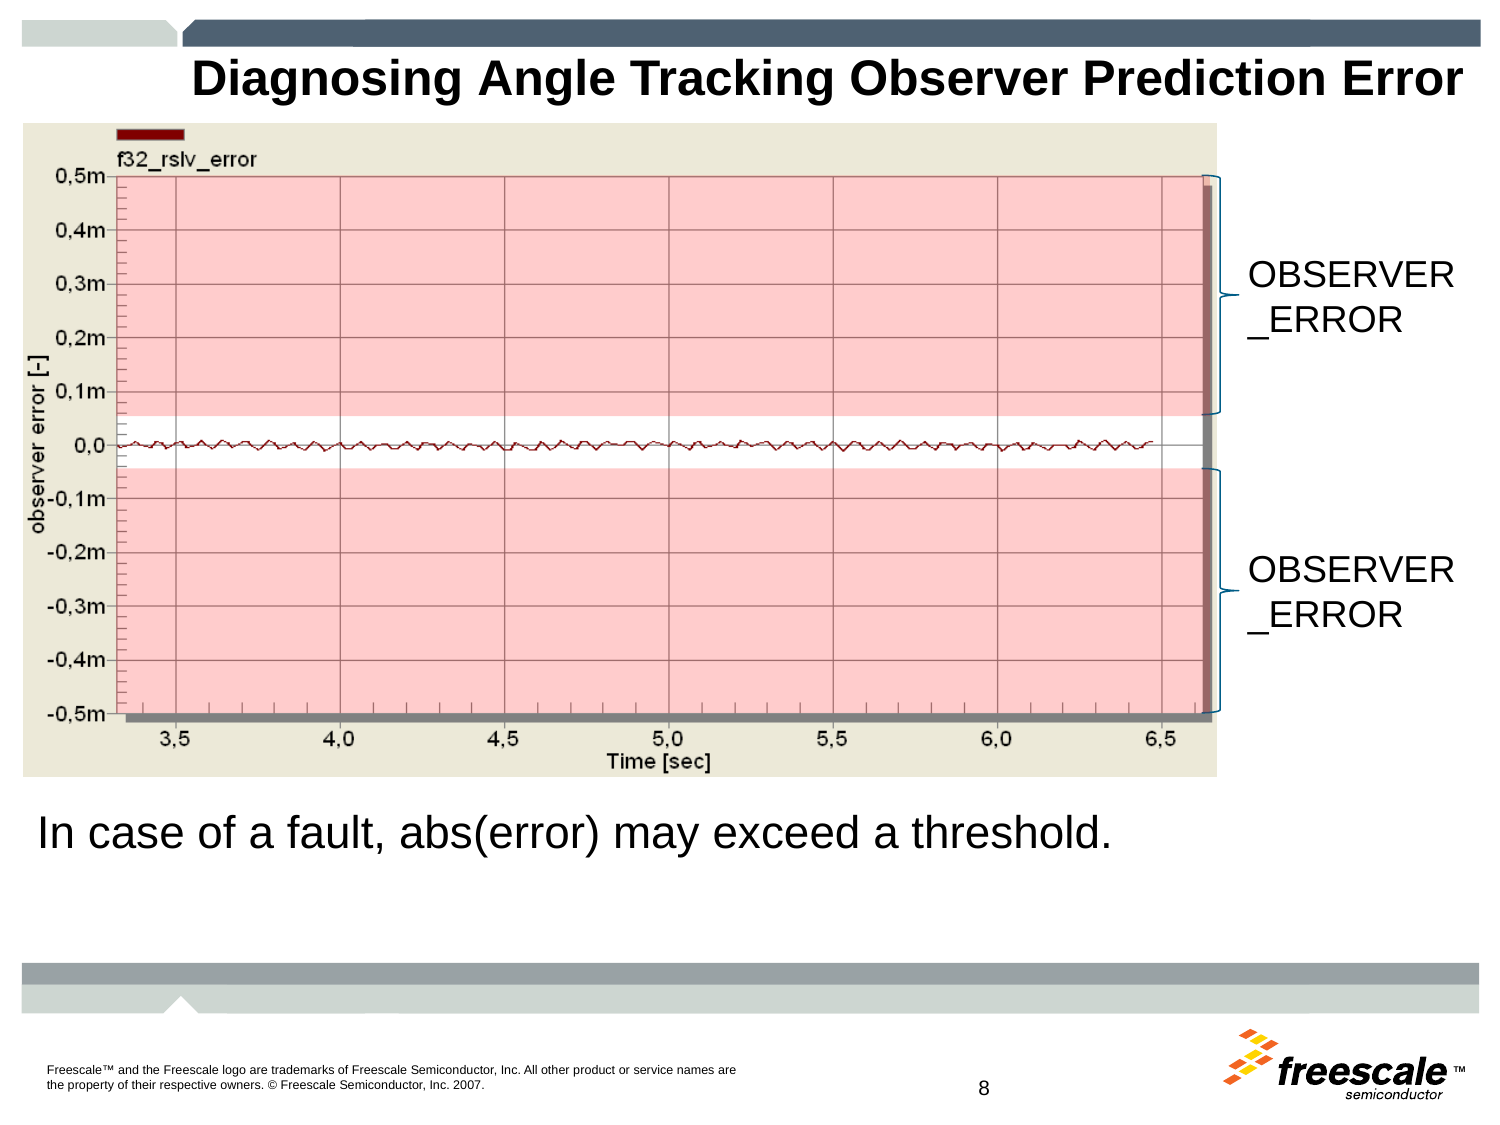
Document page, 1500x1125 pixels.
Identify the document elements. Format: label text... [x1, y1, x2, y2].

title Diagnosing Angle Tracking Observer Prediction Error [21, 46, 1480, 155]
list In case of a fault, abs(error) may exceed a threshold. [21, 795, 1480, 952]
text_box OBSERVER _ERROR [1233, 242, 1471, 348]
text_box [1222, 292, 1233, 298]
text_box OBSERVER _ERROR [1233, 537, 1471, 643]
text_box [1222, 587, 1233, 594]
slide_number 7 [963, 1066, 1077, 1119]
picture [23, 123, 1218, 778]
